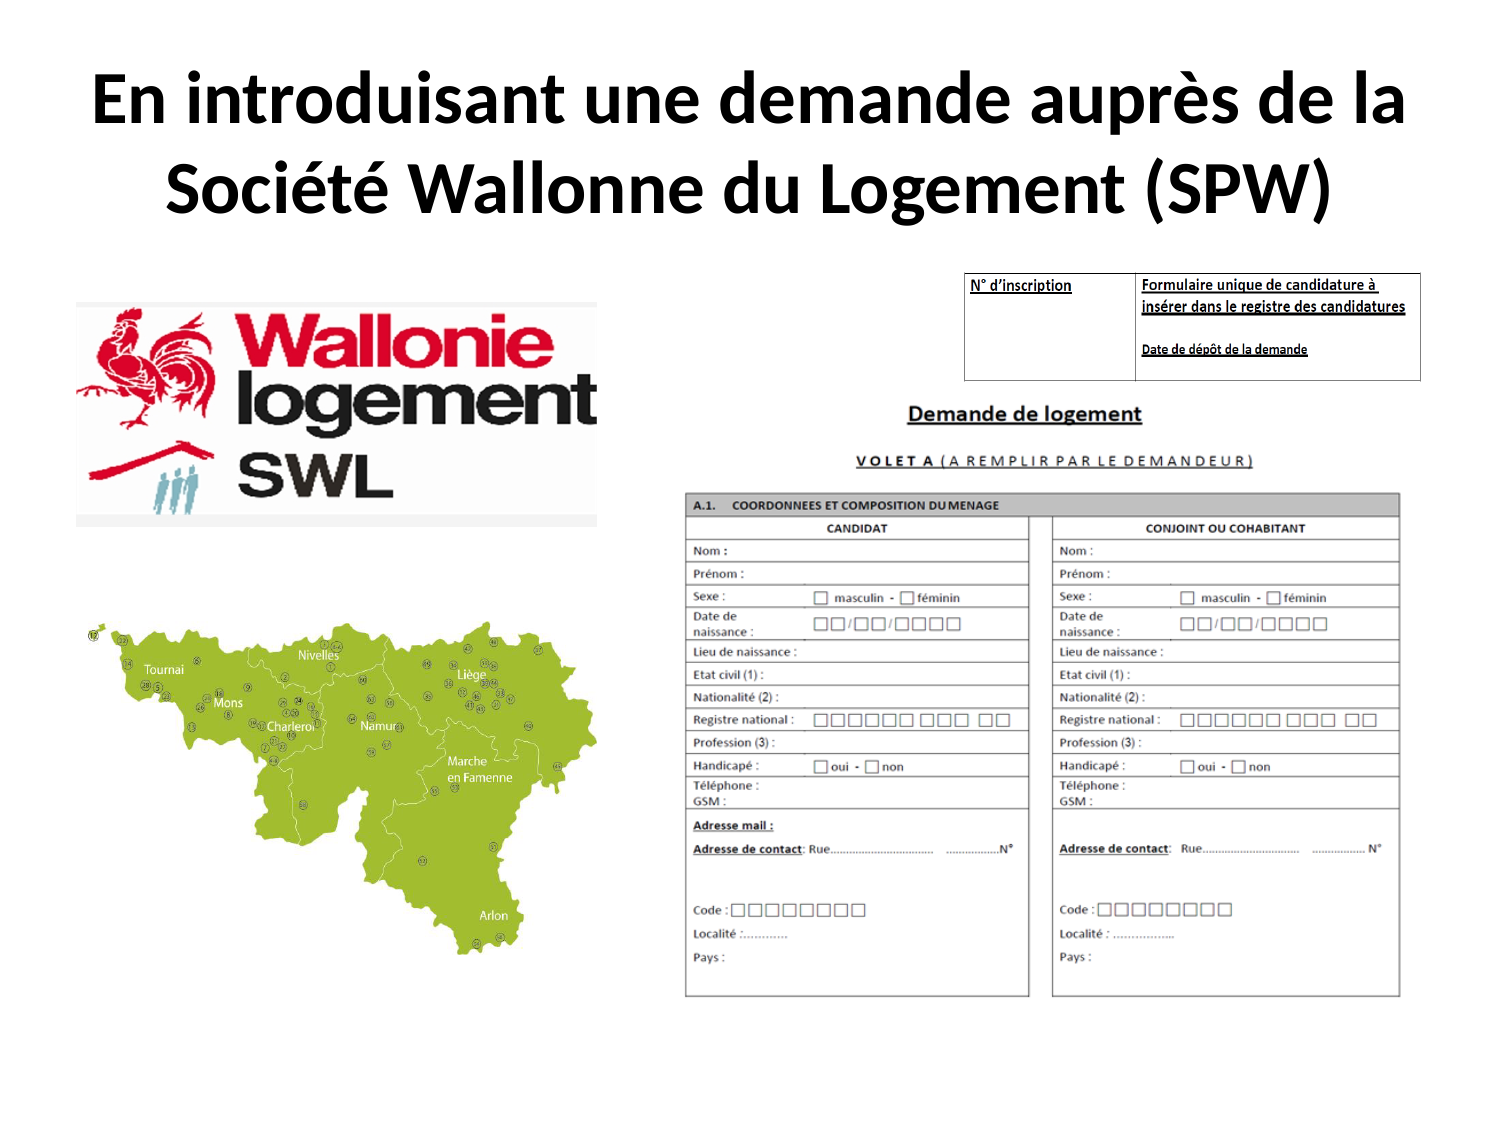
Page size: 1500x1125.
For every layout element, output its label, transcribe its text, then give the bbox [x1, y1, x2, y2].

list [76, 302, 598, 528]
picture [88, 621, 598, 956]
title En introduisant une demande auprès de la Société Wallonne du Logement (SPW) [75, 45, 1425, 233]
picture [667, 266, 1428, 1008]
